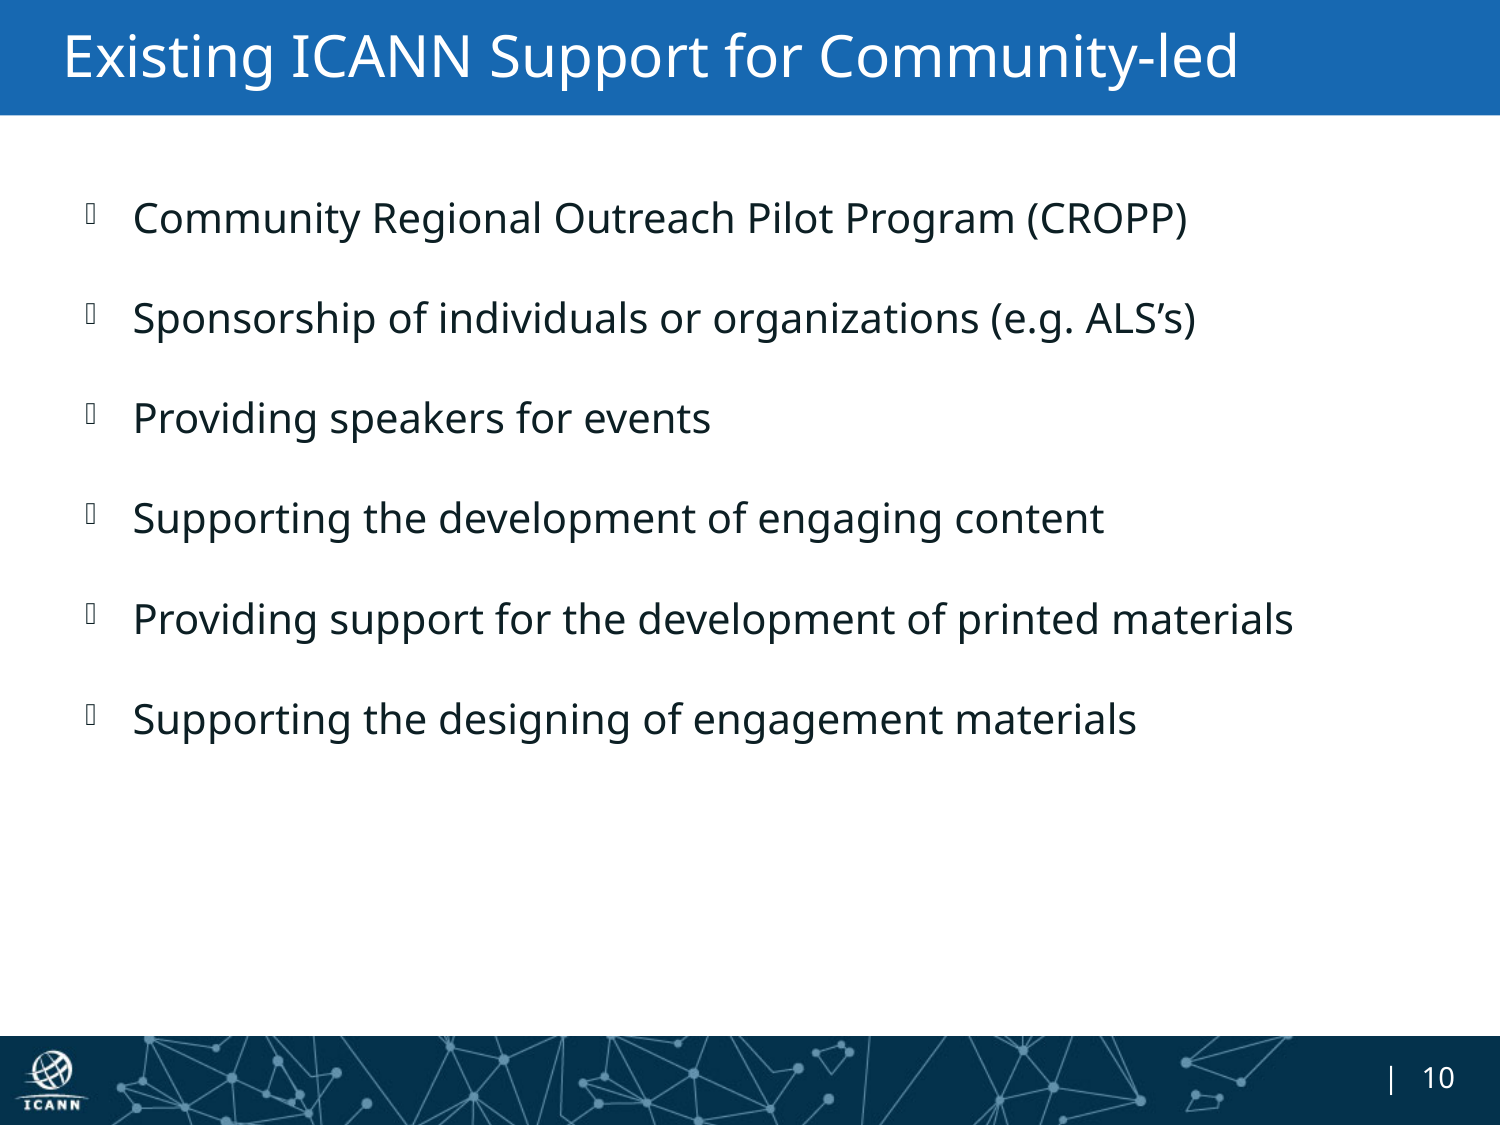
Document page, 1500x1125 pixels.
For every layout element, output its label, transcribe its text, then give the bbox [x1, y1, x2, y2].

text_box Community Regional Outreach Pilot Program (CROPP) Sponsorship of individuals or organizations (e.g. ALS’s) Providing speakers for events Supporting the development of engaging content Providing support for the development of printed materials Supporting the designing of engagement materials [70, 184, 1434, 750]
title Existing ICANN Support for Community-led Engagement [0, 0, 1500, 116]
picture [0, 1036, 1500, 1125]
